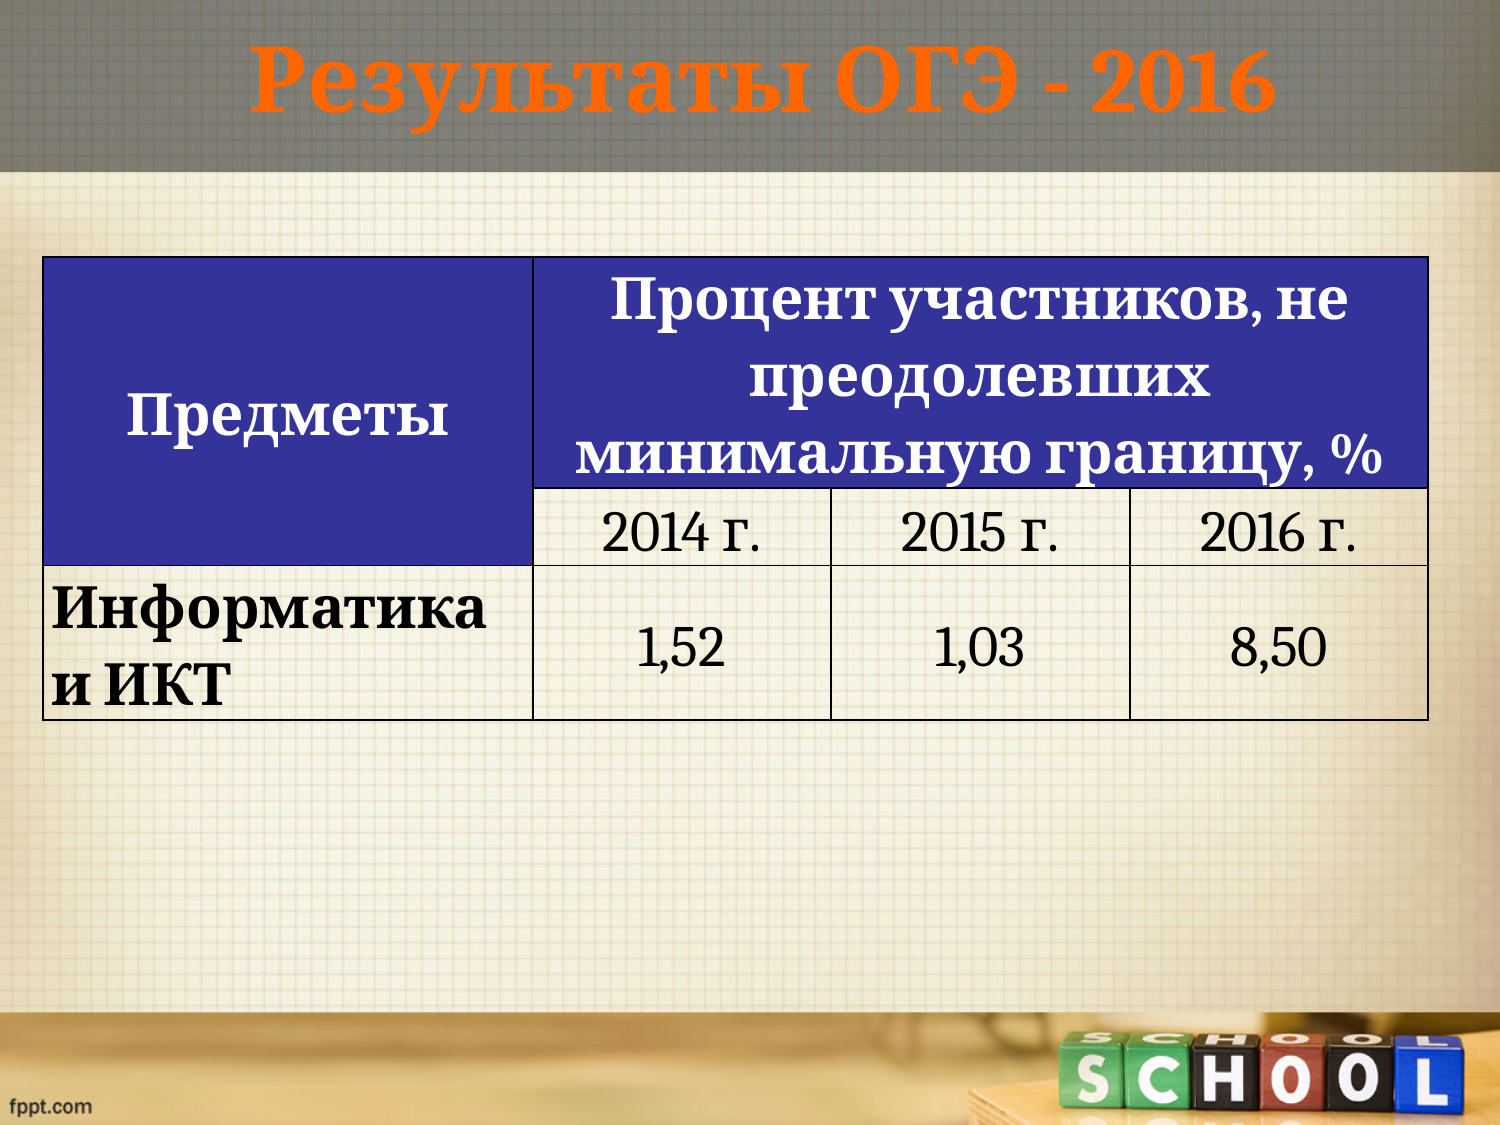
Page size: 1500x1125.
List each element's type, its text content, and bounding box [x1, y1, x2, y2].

table_cell 1,52 [534, 566, 830, 719]
table_cell 8,50 [1131, 566, 1427, 719]
table_cell 2016 г. [1131, 489, 1427, 565]
table_cell 2015 г. [832, 489, 1129, 565]
table_cell Информатика и ИКТ [44, 566, 532, 719]
table_header Предметы [44, 258, 532, 565]
picture [0, 0, 1500, 1125]
table_header Процент участников, не преодолевших минимальную границу, % [534, 258, 1427, 487]
table_cell 2014 г. [534, 489, 830, 565]
title Результаты ОГЭ - 2016 [88, 0, 1439, 153]
table_cell 1,03 [832, 566, 1129, 719]
